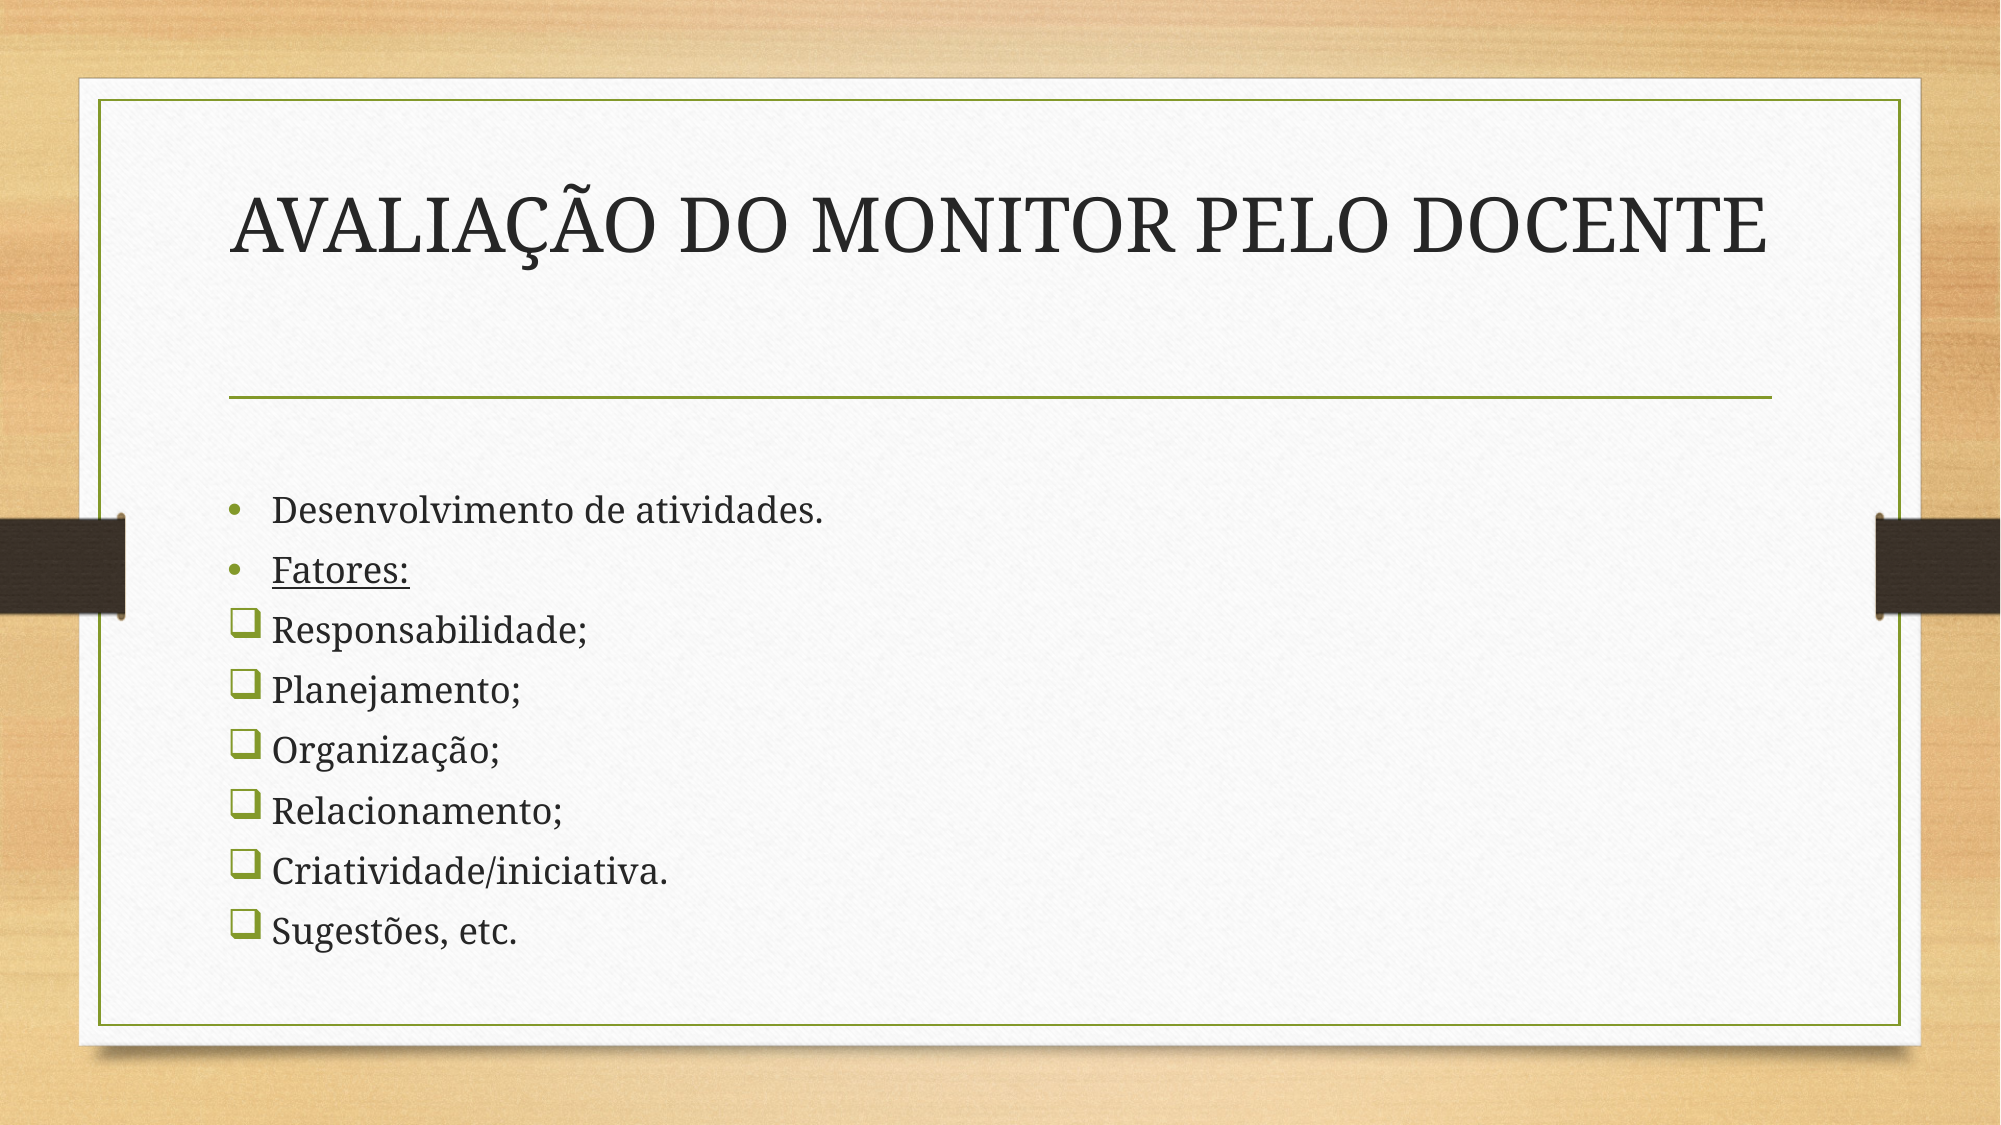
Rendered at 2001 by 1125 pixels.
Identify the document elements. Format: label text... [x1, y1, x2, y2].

list Desenvolvimento de atividades. Fatores: Responsabilidade; Planejamento; Organização; Relacionamento; Criatividade/iniciativa. Sugestões, etc. [212, 419, 1788, 964]
title AVALIAÇÃO DO MONITOR PELO DOCENTE [212, 161, 1788, 375]
picture [0, 0, 2001, 1125]
